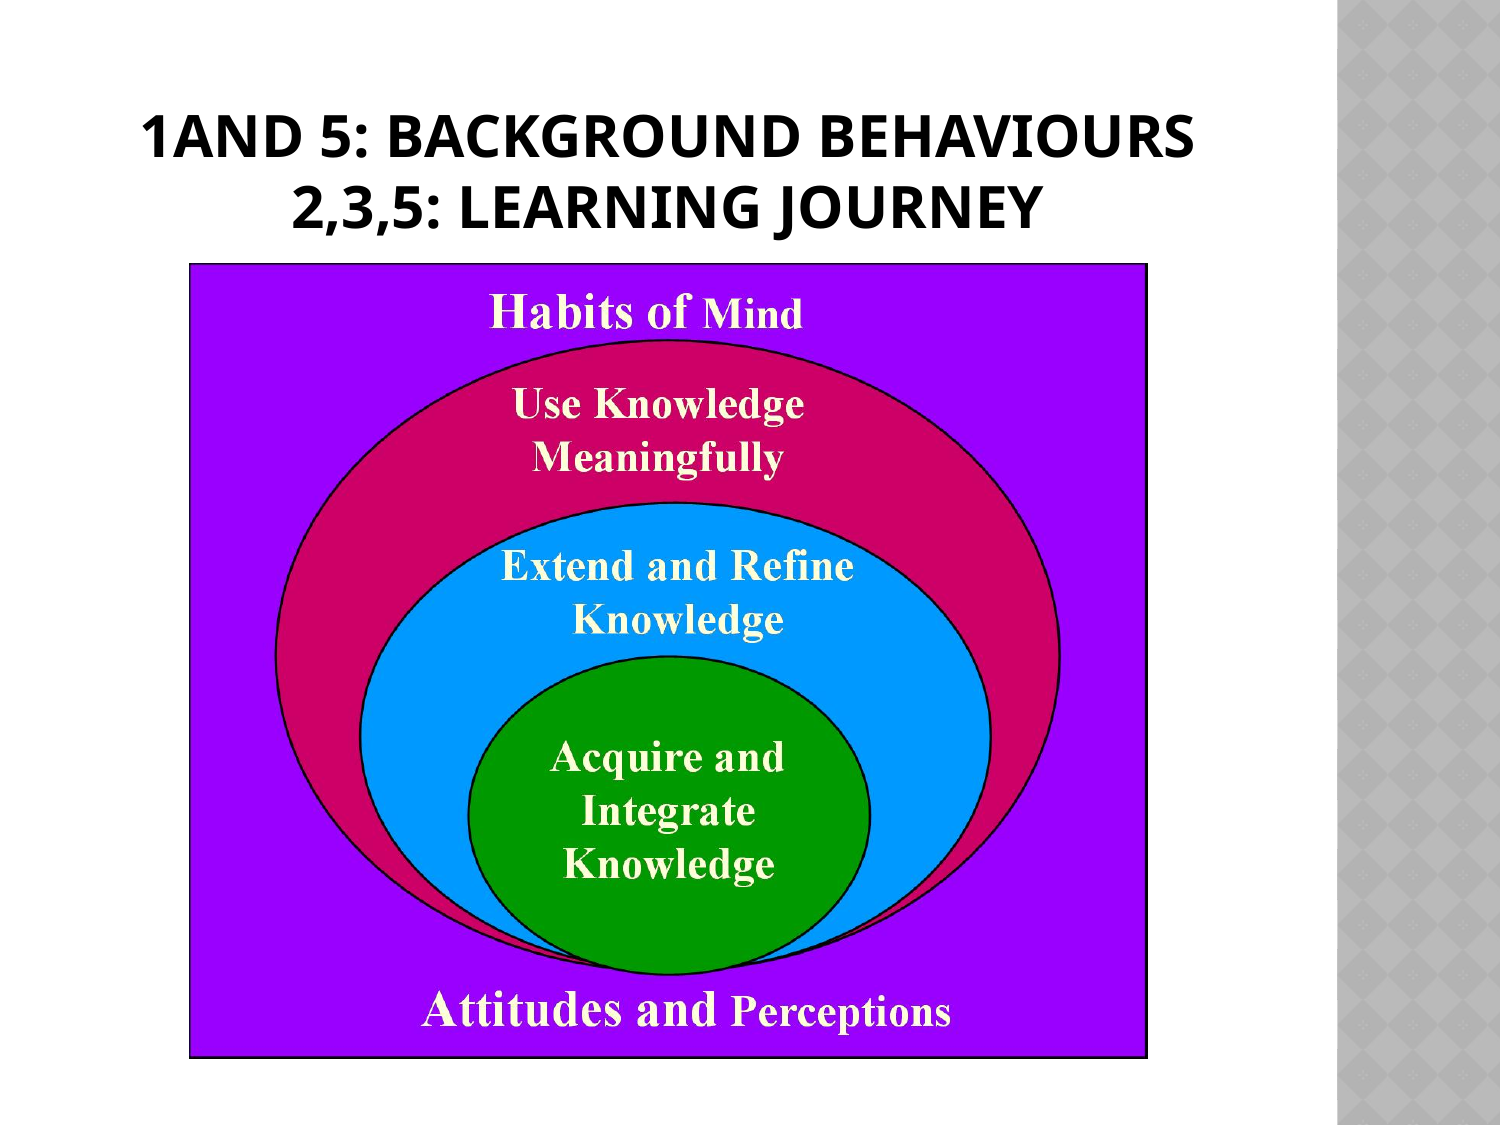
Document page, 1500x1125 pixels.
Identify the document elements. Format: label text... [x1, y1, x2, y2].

title 1and 5: BACKGROUND BEHAVIOURS 2,3,5: LEARNING JOURNEY [75, 52, 1263, 240]
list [189, 263, 1148, 1060]
